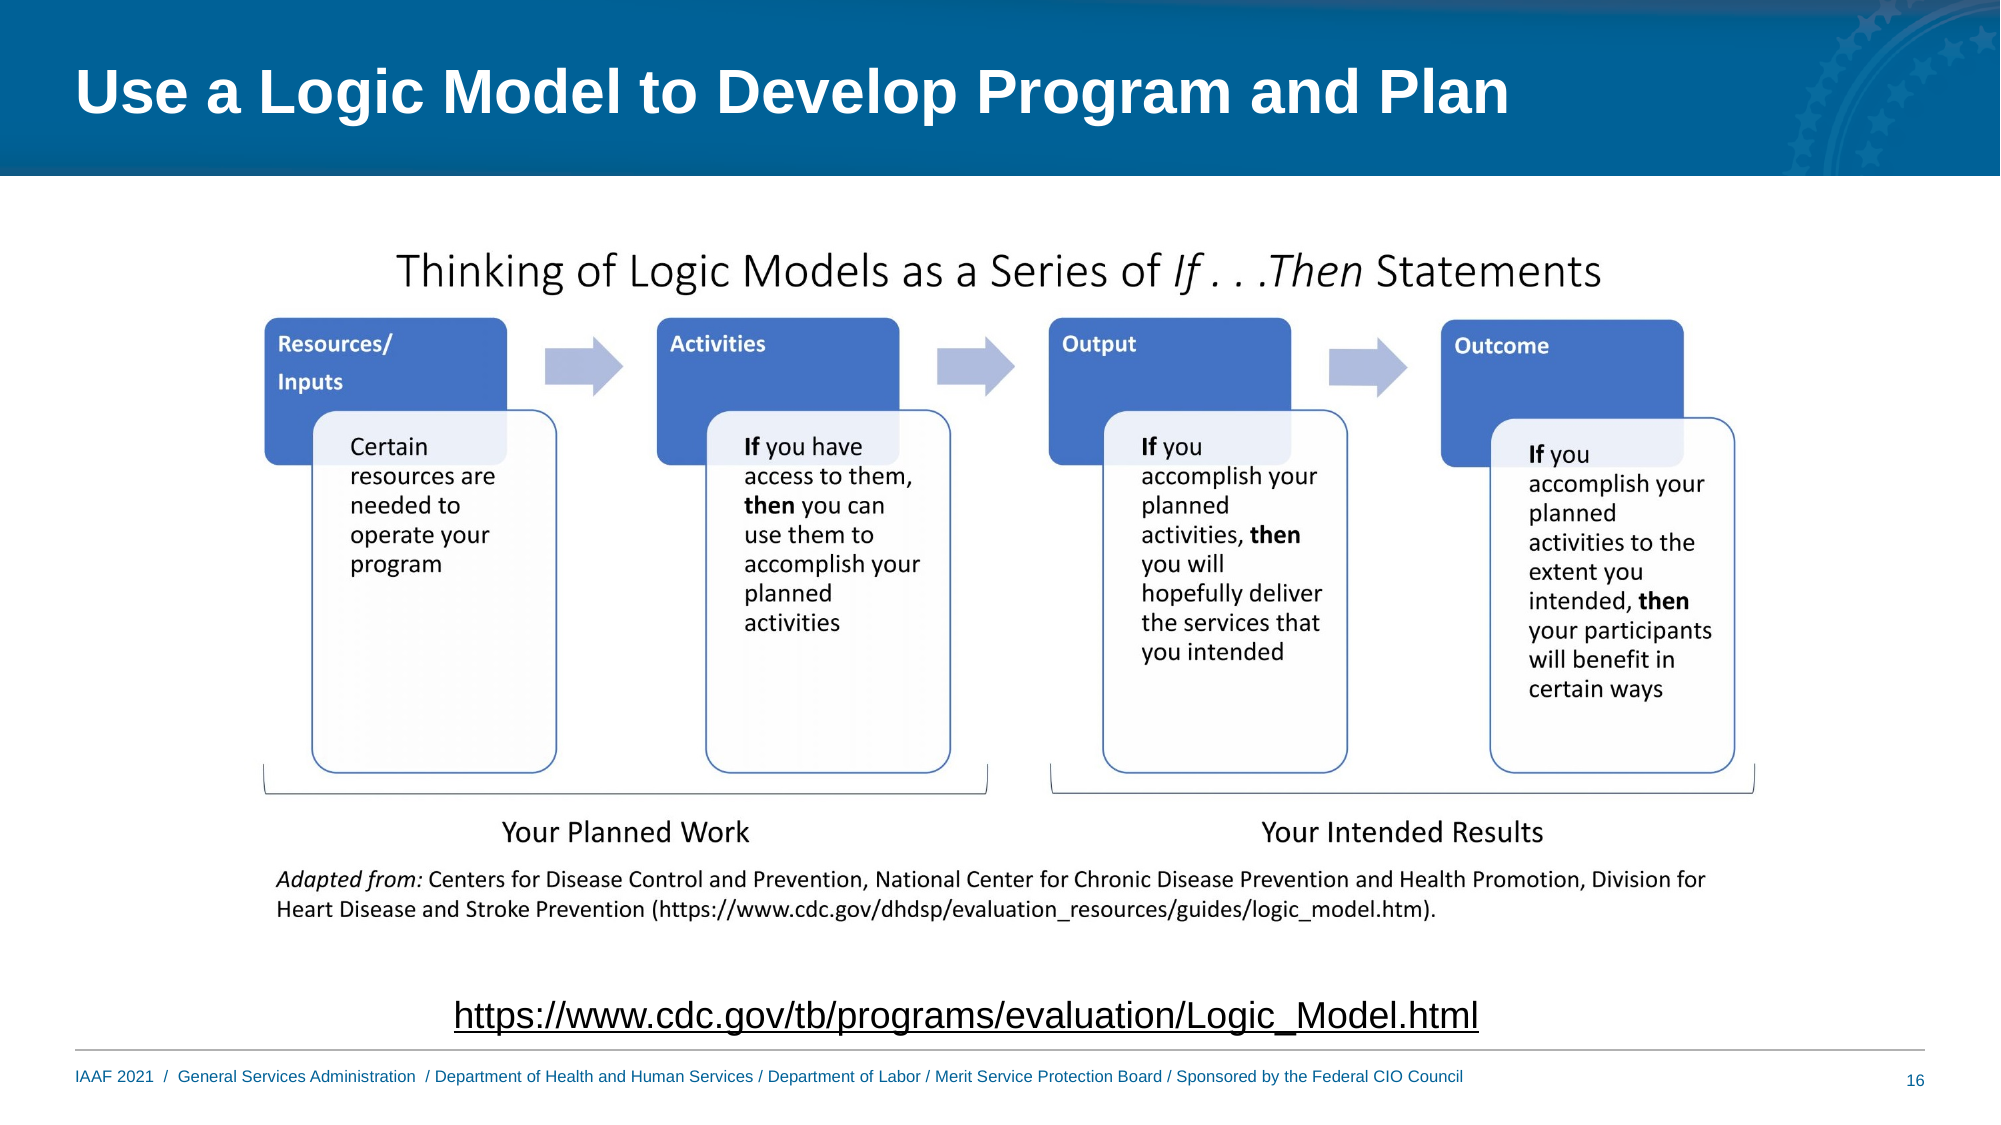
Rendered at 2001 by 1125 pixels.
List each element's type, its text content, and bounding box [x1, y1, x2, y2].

text_box https://www.cdc.gov/tb/programs/evaluation/Logic_Model.html [438, 1000, 1562, 1044]
picture [147, 182, 1853, 989]
slide_number 16 [1880, 1065, 1925, 1095]
picture [0, 168, 666, 176]
title Use a Logic Model to Develop Program and Plan [75, 52, 1800, 128]
picture [0, 0, 2000, 176]
